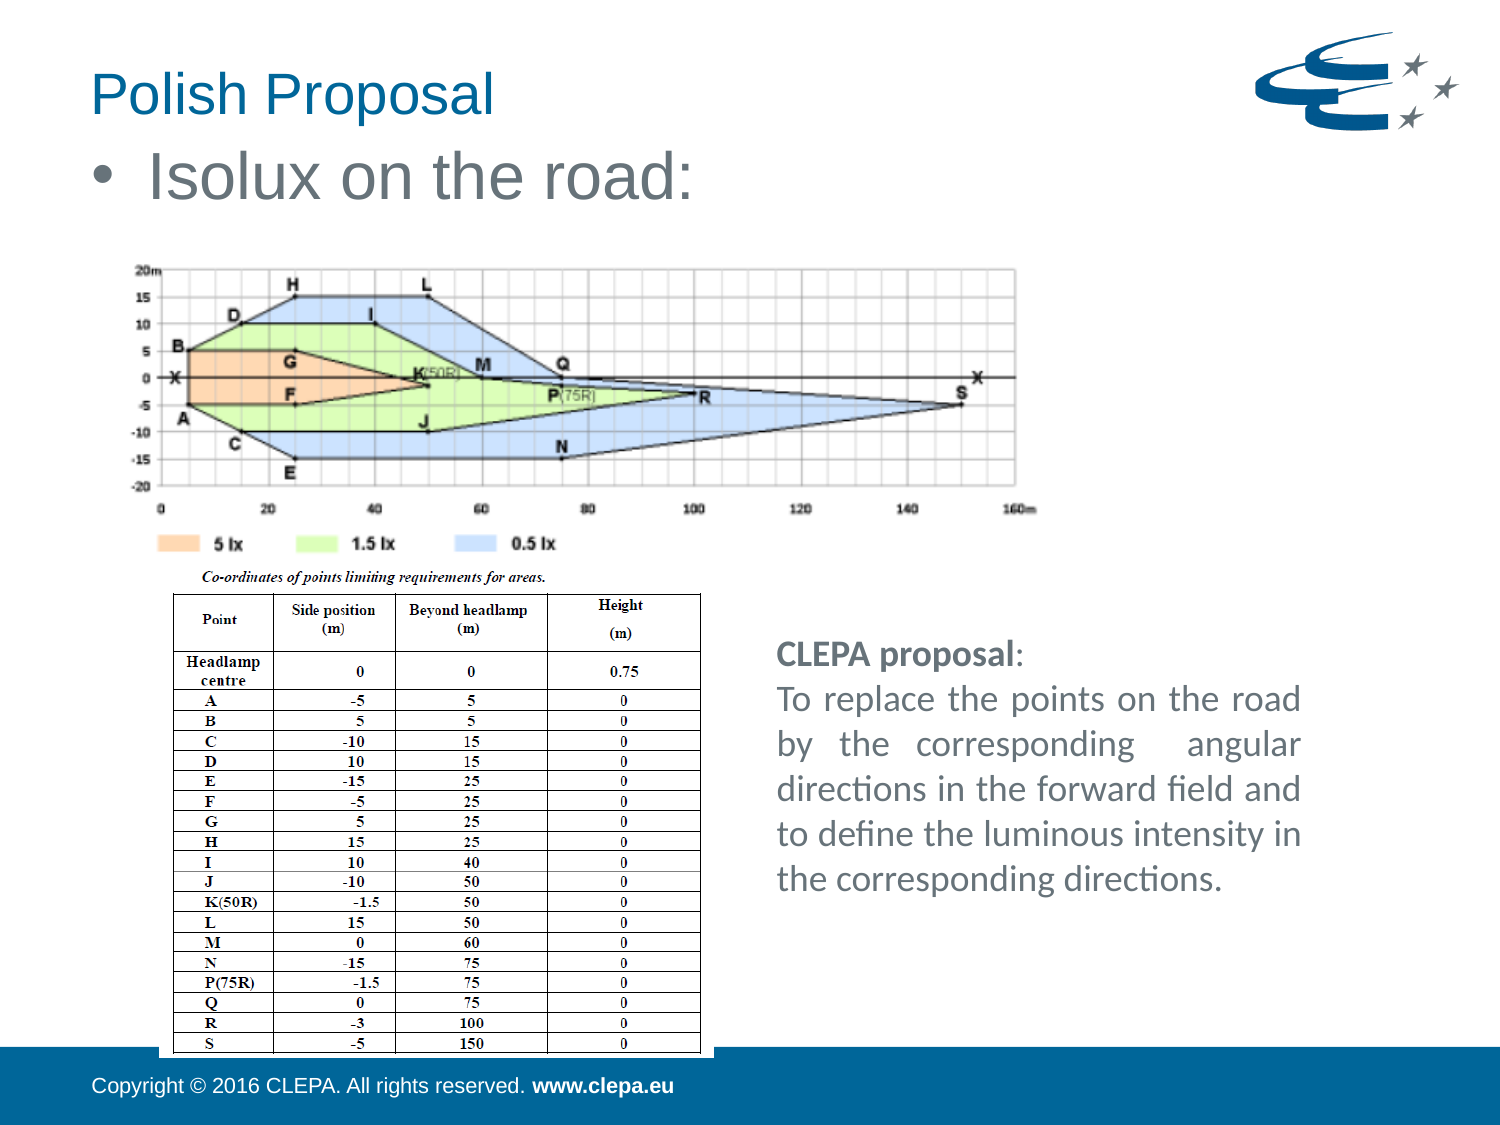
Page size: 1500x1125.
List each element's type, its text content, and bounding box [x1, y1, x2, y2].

title Polish Proposal [75, 45, 1223, 139]
text_box CLEPA proposal: To replace the points on the road by the corresponding angular directions in the forward field and to define the luminous intensity in the corresponding directions. [761, 621, 1317, 907]
picture [88, 219, 1111, 1057]
picture [1246, 19, 1471, 139]
list Isolux on the road: [76, 125, 1427, 221]
